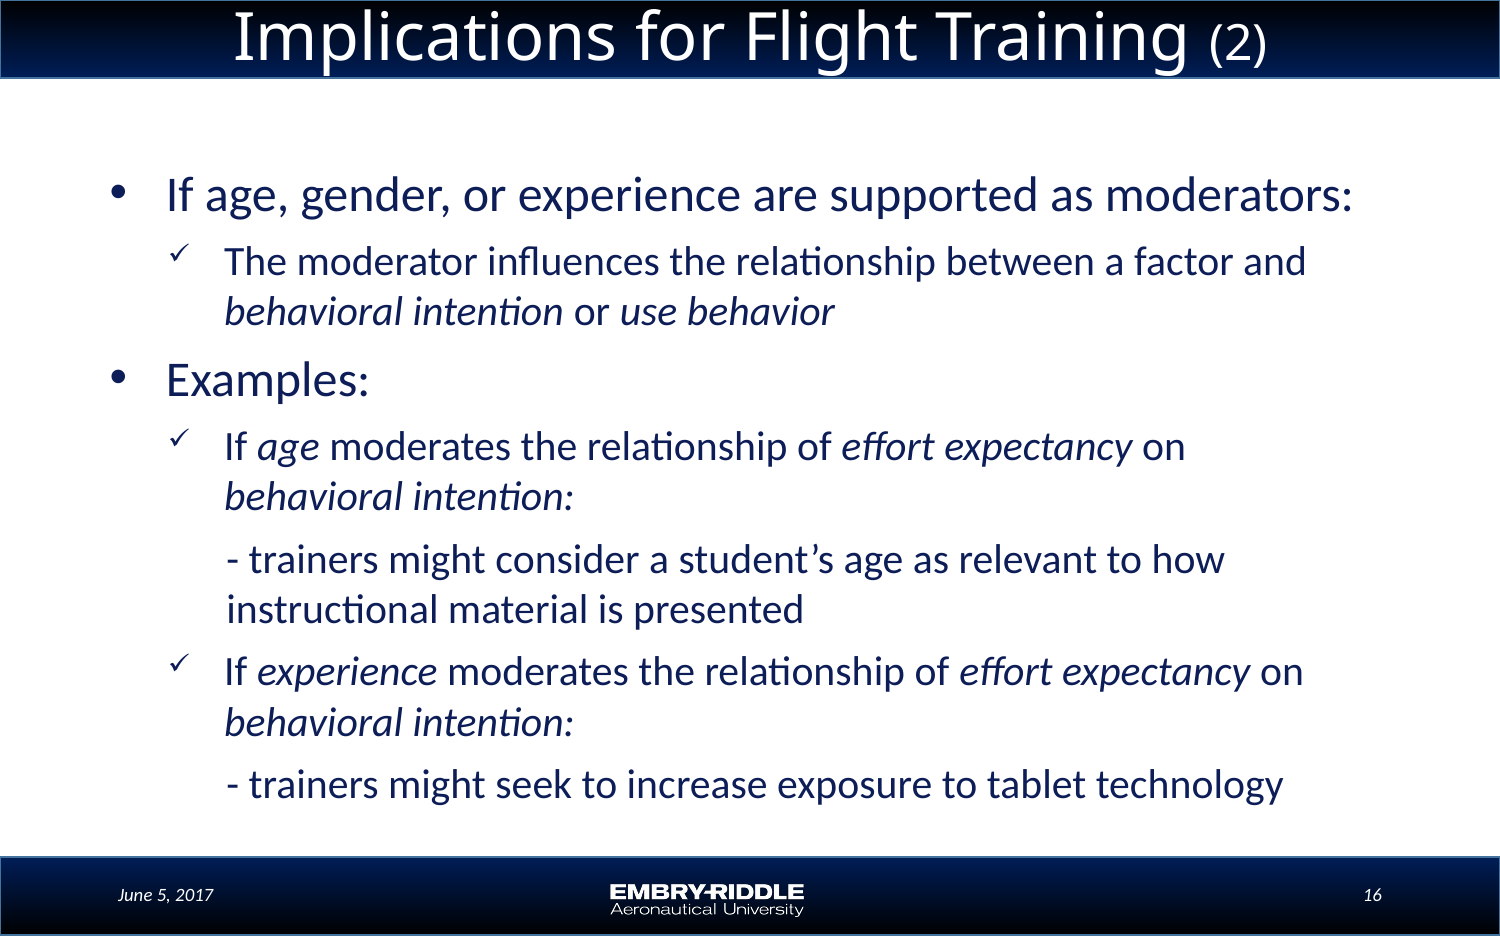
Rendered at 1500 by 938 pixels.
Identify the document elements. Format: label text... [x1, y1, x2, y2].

text_box Implications for Flight Training (2) [82, 0, 1419, 78]
text_box If age, gender, or experience are supported as moderators: The moderator influences the relationship between a factor and behavioral intention or use behavior Examples: If age moderates the relationship of effort expectancy on behavioral intention: - trainers might consider a student’s age as relevant to how instructional material is presented If experience moderates the relationship of effort expectancy on behavioral intention: - trainers might seek to increase exposure to tablet technology [94, 154, 1385, 815]
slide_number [103, 868, 441, 919]
slide_number 16 [1059, 868, 1397, 919]
picture [610, 884, 804, 917]
